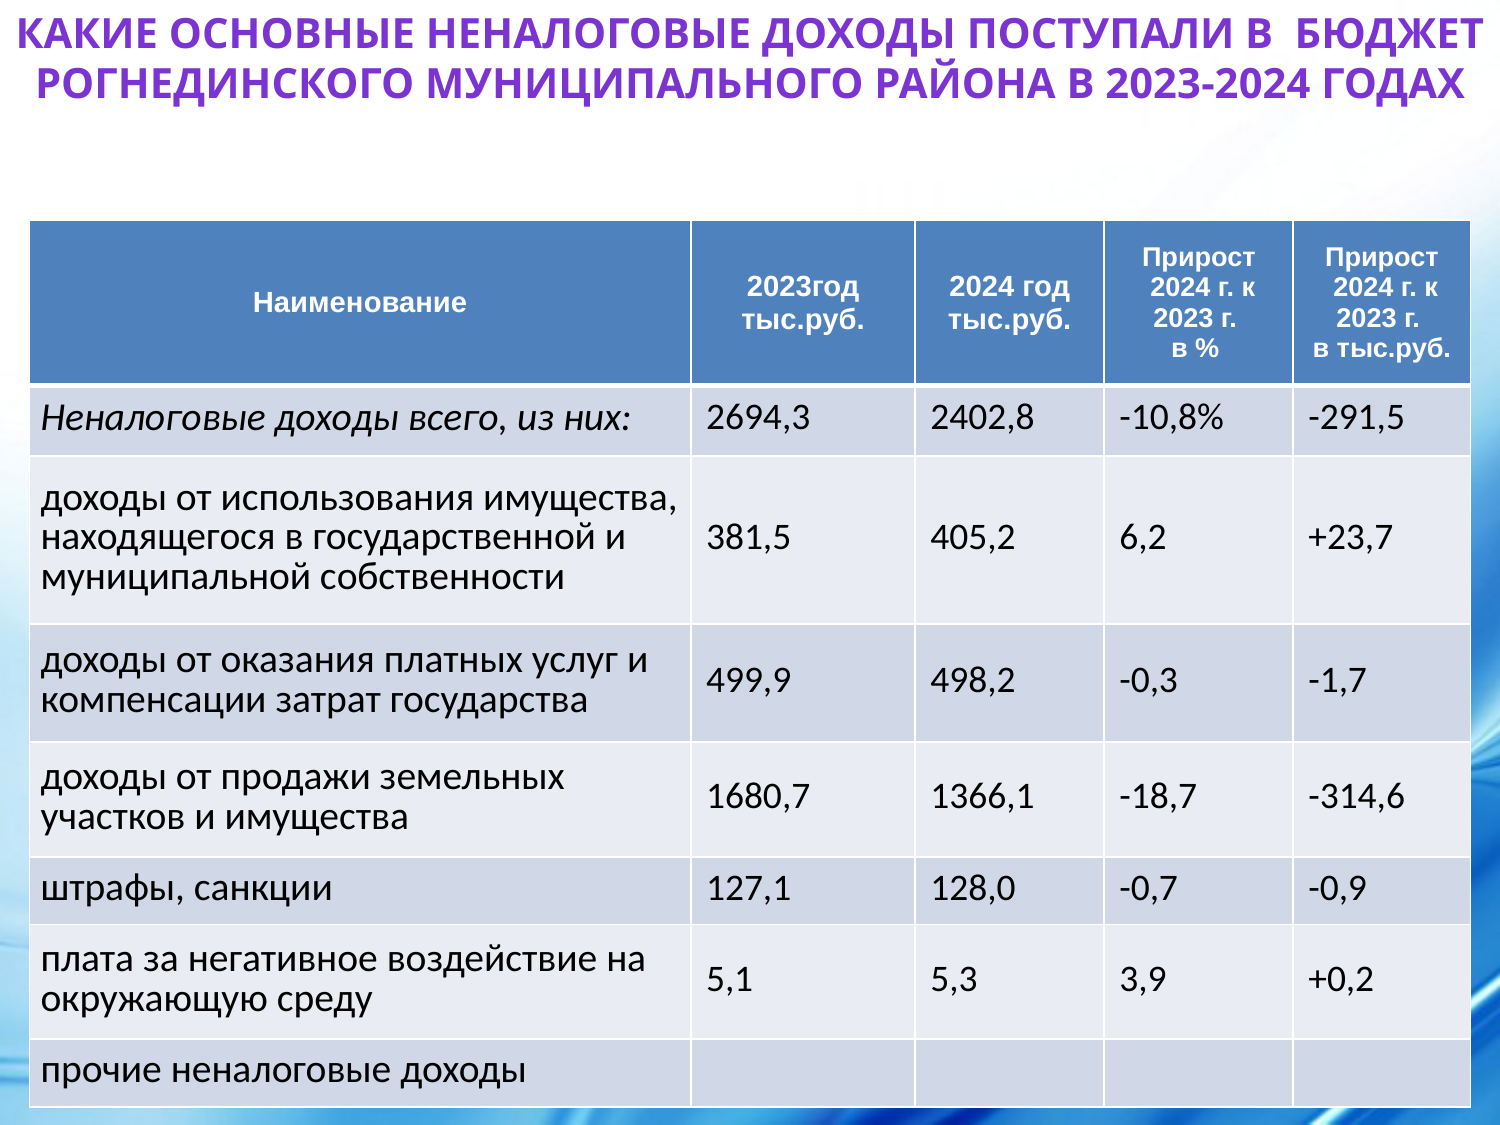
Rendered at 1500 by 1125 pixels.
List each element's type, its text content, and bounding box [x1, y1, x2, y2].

table_cell доходы от использования имущества, находящегося в государственной и муниципальной собственности [30, 457, 690, 623]
table_cell [916, 1040, 1103, 1106]
table_cell -0,7 [1105, 858, 1292, 924]
table_cell +0,2 [1294, 925, 1470, 1038]
table_cell 3,9 [1105, 925, 1292, 1038]
table_header 2023год тыс.руб. [692, 221, 914, 383]
table_cell -0,3 [1105, 625, 1292, 741]
table_cell [1105, 1040, 1292, 1106]
picture [0, 115, 1500, 1125]
table_cell 1680,7 [692, 743, 914, 856]
table_cell -314,6 [1294, 743, 1470, 856]
table_cell 405,2 [916, 457, 1103, 623]
table_cell доходы от продажи земельных участков и имущества [30, 743, 690, 856]
table_cell плата за негативное воздействие на окружающую среду [30, 925, 690, 1038]
table_cell 128,0 [916, 858, 1103, 924]
table_cell 2694,3 [692, 388, 914, 455]
table_cell 5,1 [692, 925, 914, 1038]
table_cell 6,2 [1105, 457, 1292, 623]
table_cell доходы от оказания платных услуг и компенсации затрат государства [30, 625, 690, 741]
table_header Наименование [30, 221, 690, 383]
table_cell -18,7 [1105, 743, 1292, 856]
table_cell 2402,8 [916, 388, 1103, 455]
table_cell 381,5 [692, 457, 914, 623]
text_box Какие основные неналоговые доходы поступали в бюджет рогнединского муниципального района в 2023-2024 годах [0, 0, 1500, 115]
table_cell [1294, 1040, 1470, 1106]
table_header 2024 год тыс.руб. [916, 221, 1103, 383]
table_cell -1,7 [1294, 625, 1470, 741]
table_cell штрафы, санкции [30, 858, 690, 924]
table_cell 499,9 [692, 625, 914, 741]
table_cell -291,5 [1294, 388, 1470, 455]
table_cell 5,3 [916, 925, 1103, 1038]
table_header Прирост 2024 г. к 2023 г. в тыс.руб. [1294, 221, 1470, 383]
table_cell 1366,1 [916, 743, 1103, 856]
table_cell [692, 1040, 914, 1106]
table_cell -0,9 [1294, 858, 1470, 924]
table_cell 127,1 [692, 858, 914, 924]
table_header Прирост 2024 г. к 2023 г. в % [1105, 221, 1292, 383]
table_cell +23,7 [1294, 457, 1470, 623]
table_cell 498,2 [916, 625, 1103, 741]
table_cell -10,8% [1105, 388, 1292, 455]
table_cell Неналоговые доходы всего, из них: [30, 388, 690, 455]
table_cell прочие неналоговые доходы [30, 1040, 690, 1106]
